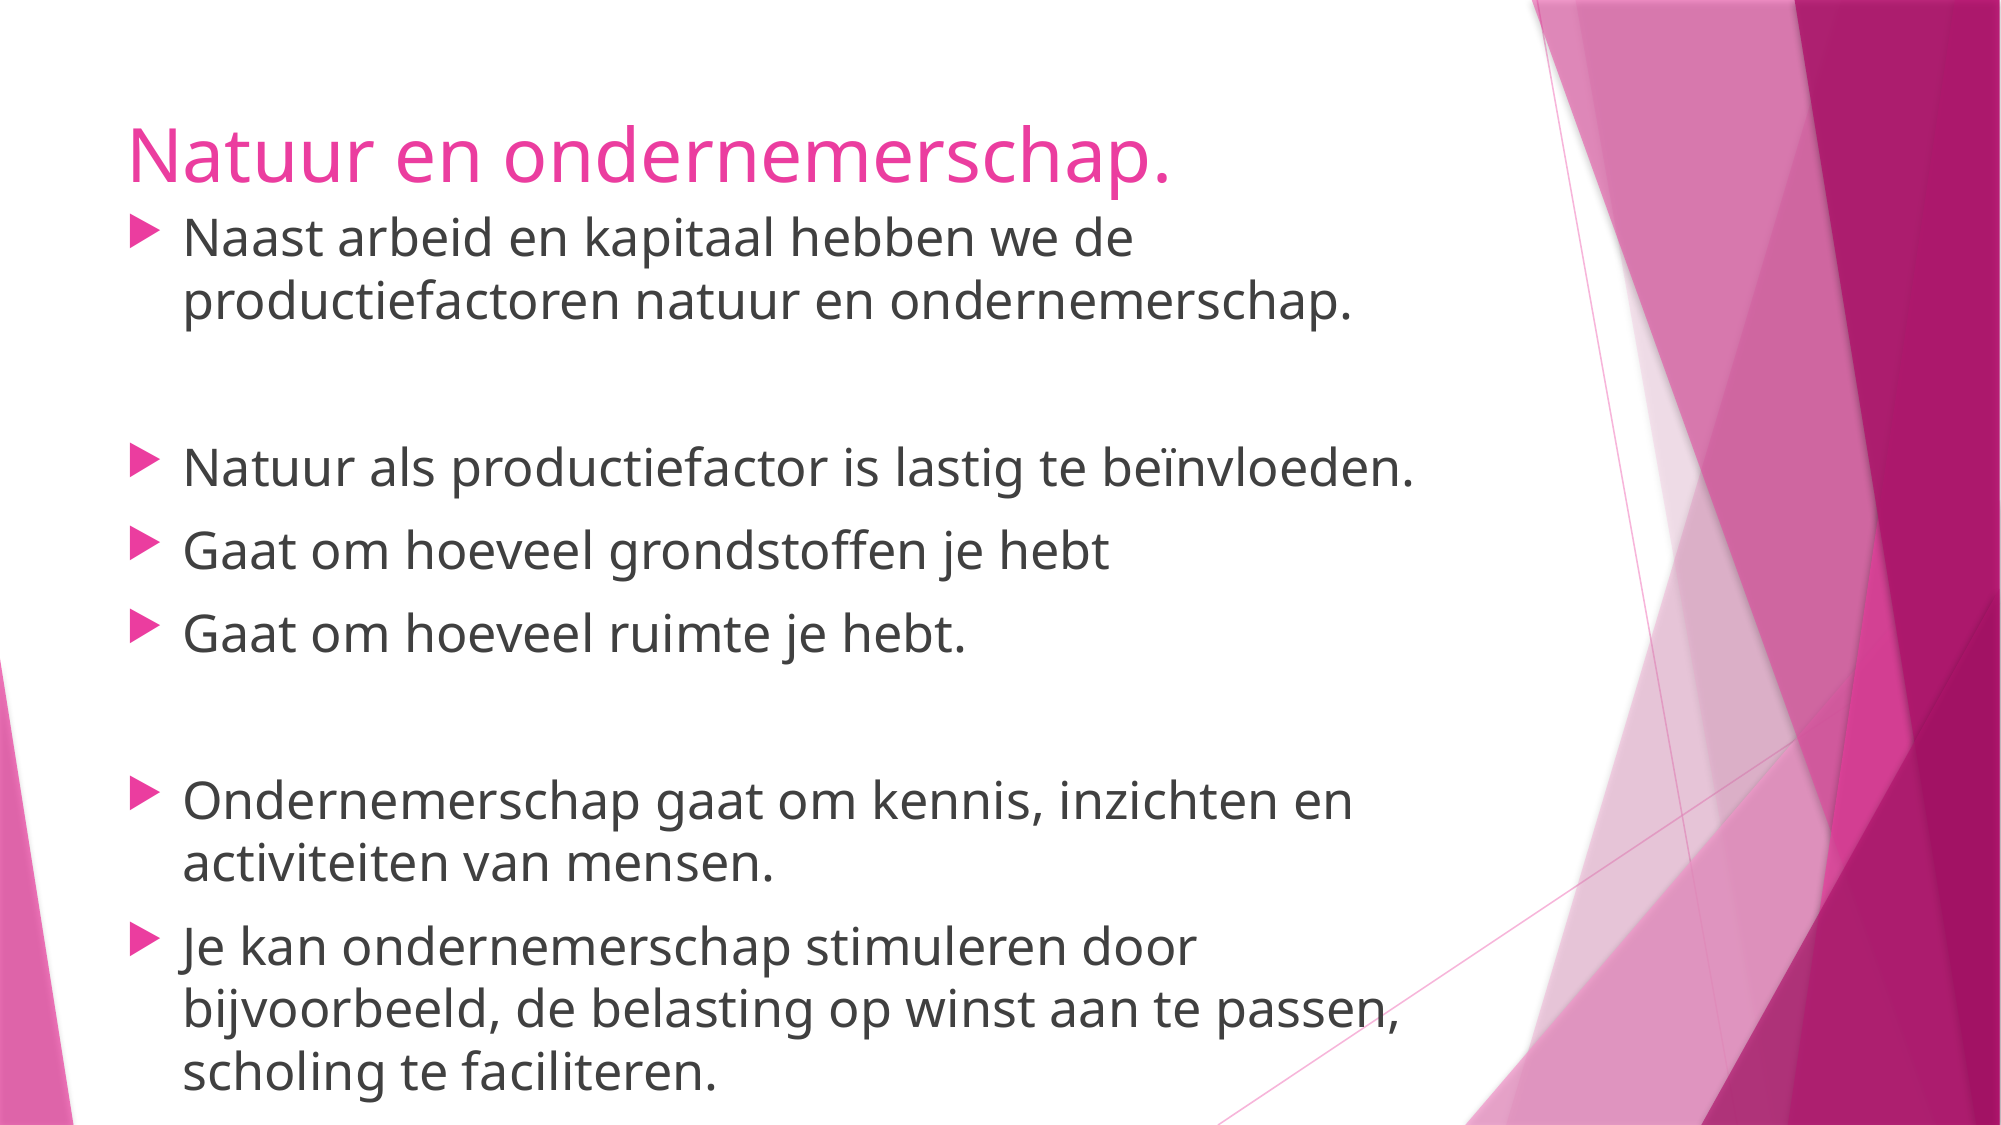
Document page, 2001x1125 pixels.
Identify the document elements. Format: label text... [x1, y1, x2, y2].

list Naast arbeid en kapitaal hebben we de productiefactoren natuur en ondernemerschap. Natuur als productiefactor is lastig te beïnvloeden. Gaat om hoeveel grondstoffen je hebt Gaat om hoeveel ruimte je hebt. Ondernemerschap gaat om kennis, inzichten en activiteiten van mensen. Je kan ondernemerschap stimuleren door bijvoorbeeld, de belasting op winst aan te passen, scholing te faciliteren. [111, 197, 1522, 991]
title Natuur en ondernemerschap. [111, 99, 1522, 197]
